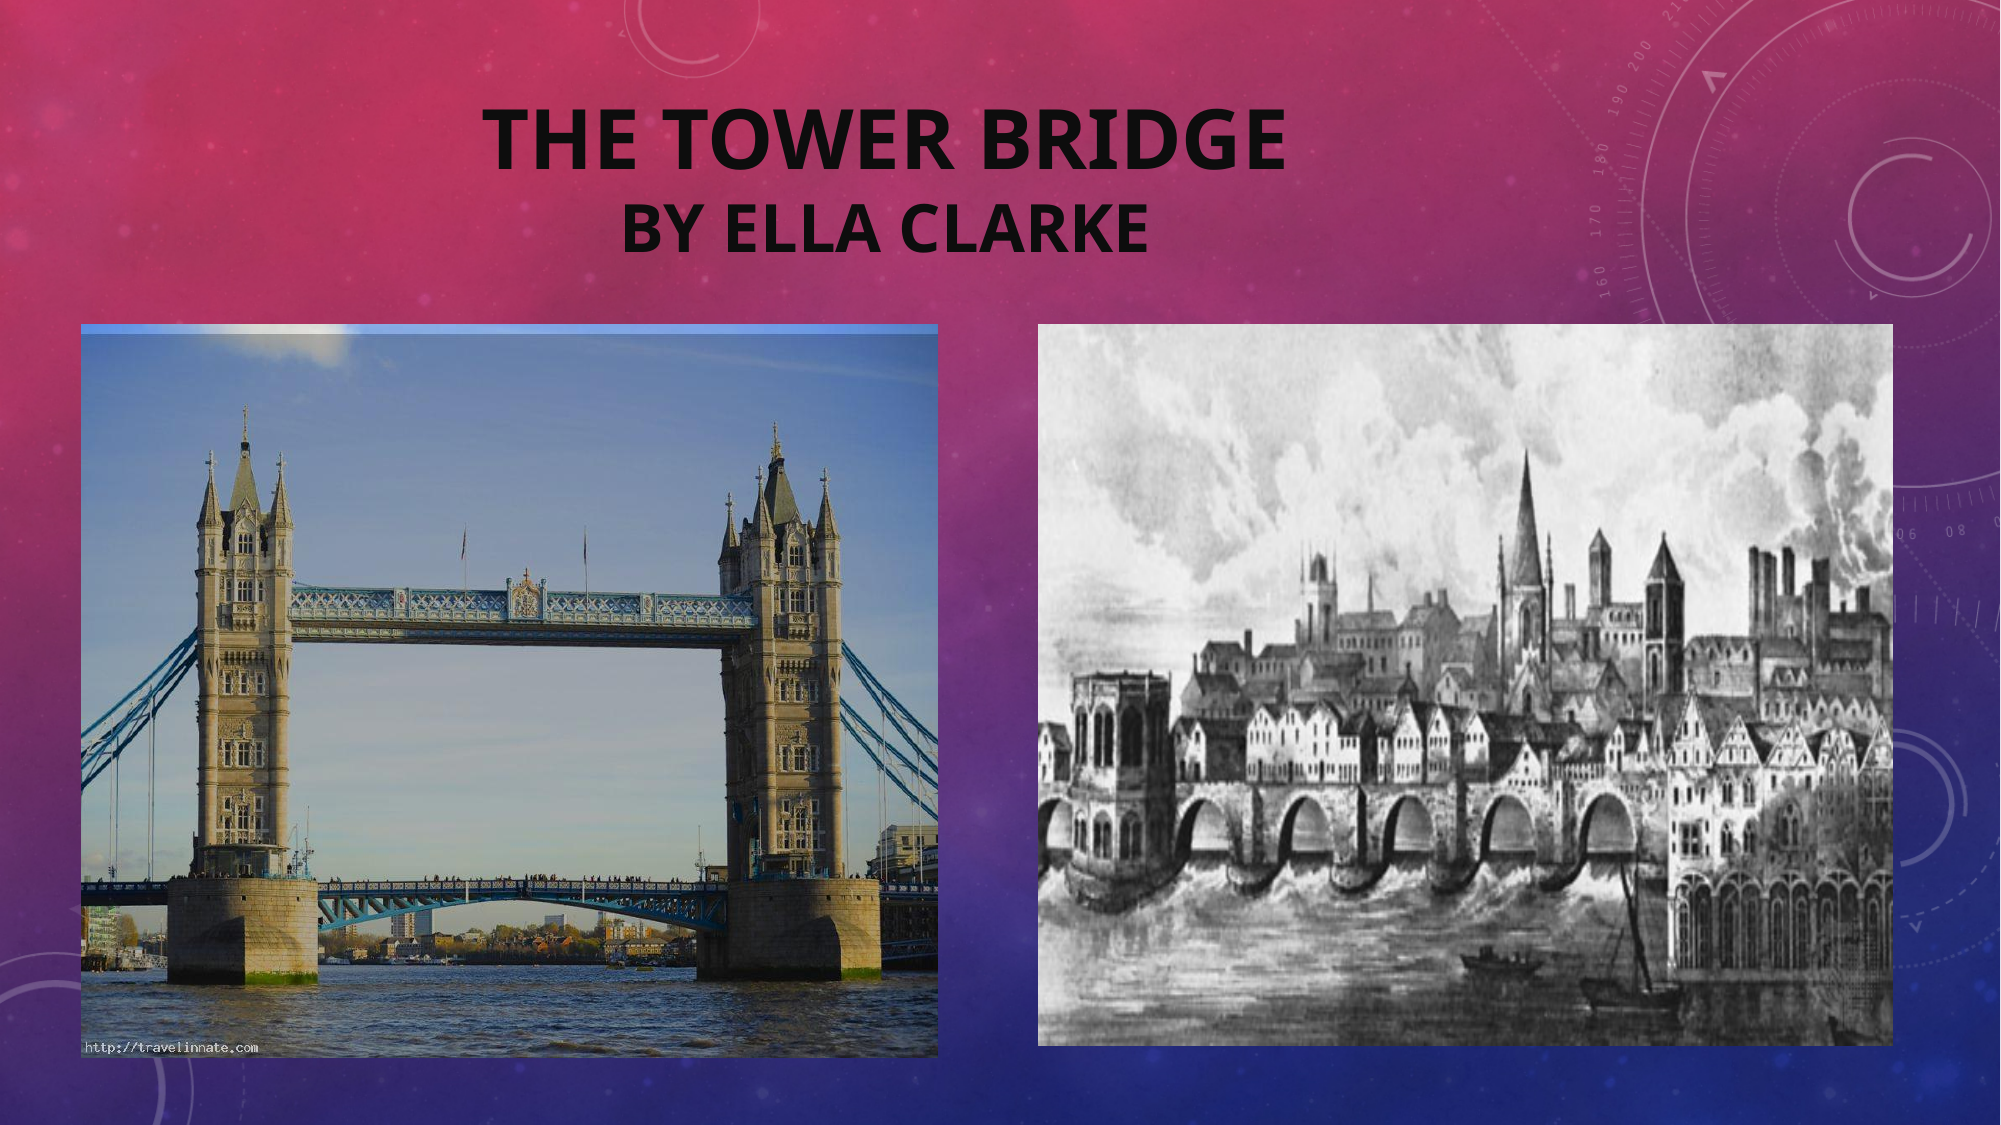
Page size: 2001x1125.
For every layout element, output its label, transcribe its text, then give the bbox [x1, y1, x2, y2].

picture [0, 0, 2001, 1125]
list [80, 324, 938, 1058]
title THE TOWER BRIDGE BY Ella clarke [54, 56, 1717, 296]
